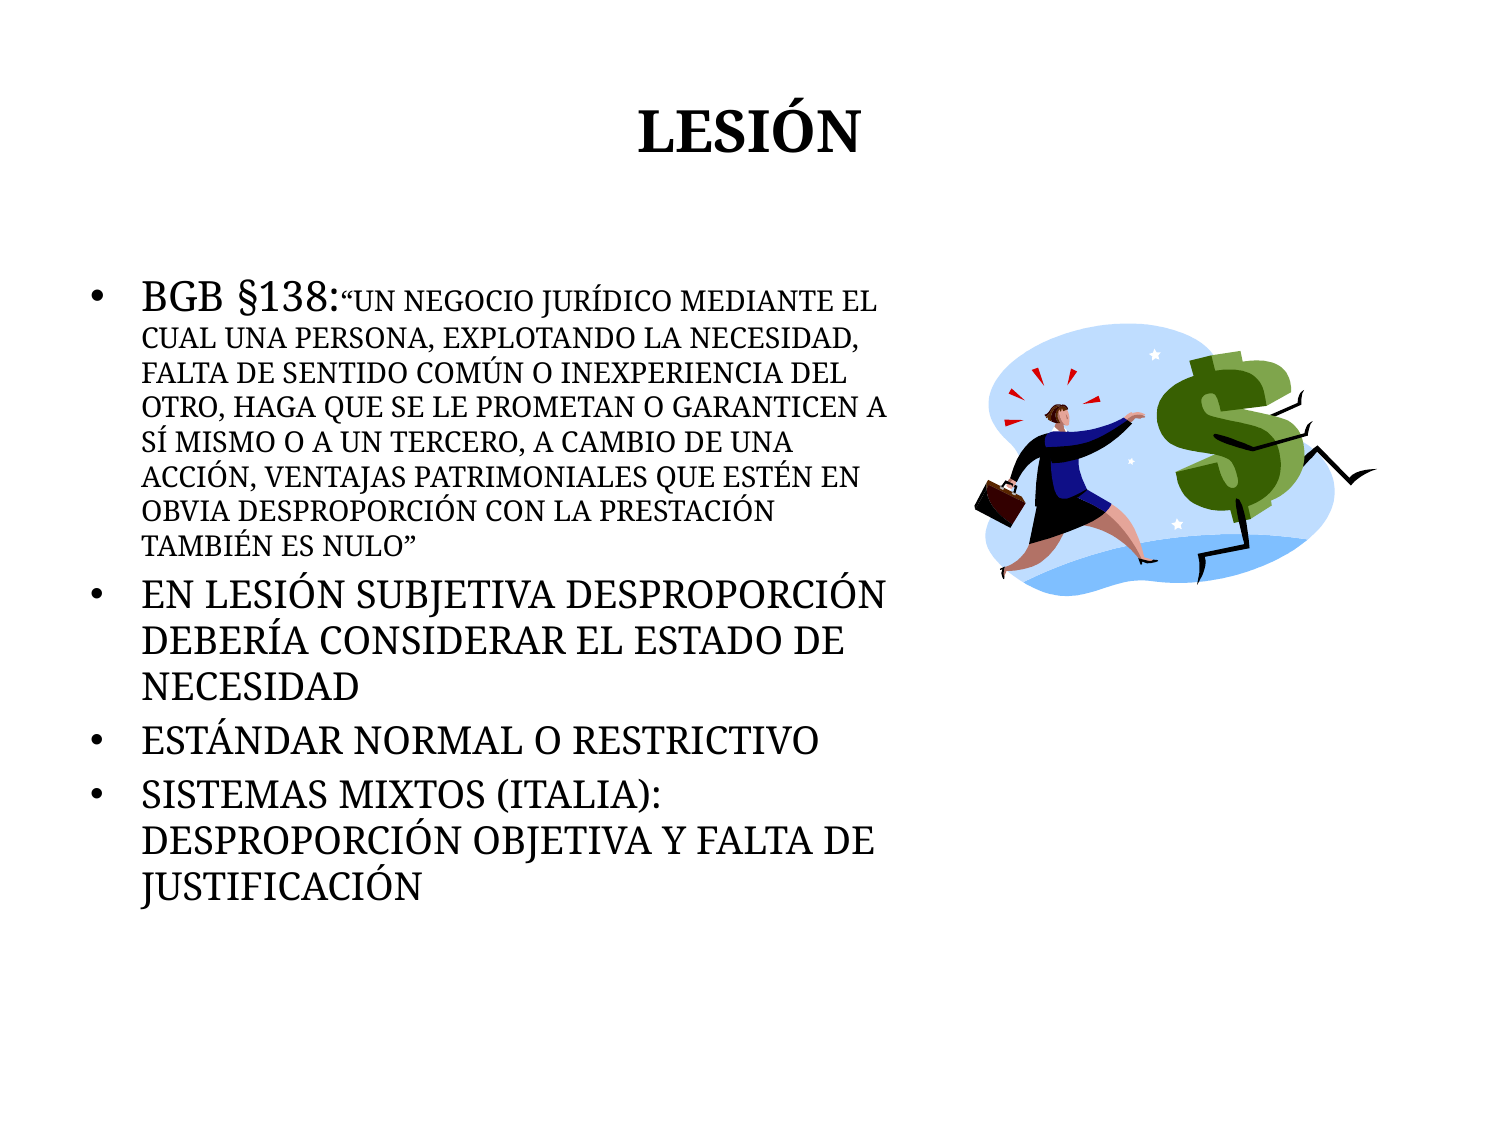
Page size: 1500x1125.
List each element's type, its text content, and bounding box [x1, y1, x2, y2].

title LESIÓN [75, 45, 1425, 213]
list BGB §138:“UN NEGOCIO JURÍDICO MEDIANTE EL CUAL UNA PERSONA, EXPLOTANDO LA NECESIDAD, FALTA DE SENTIDO COMÚN O INEXPERIENCIA DEL OTRO, HAGA QUE SE LE PROMETAN O GARANTICEN A SÍ MISMO O A UN TERCERO, A CAMBIO DE UNA ACCIÓN, VENTAJAS PATRIMONIALES QUE ESTÉN EN OBVIA DESPROPORCIÓN CON LA PRESTACIÓN TAMBIÉN ES NULO” EN LESIÓN SUBJETIVA DESPROPORCIÓN DEBERÍA CONSIDERAR EL ESTADO DE NECESIDAD ESTÁNDAR NORMAL O RESTRICTIVO SISTEMAS MIXTOS (ITALIA): DESPROPORCIÓN OBJETIVA Y FALTA DE JUSTIFICACIÓN [75, 262, 928, 1005]
picture [974, 322, 1378, 599]
